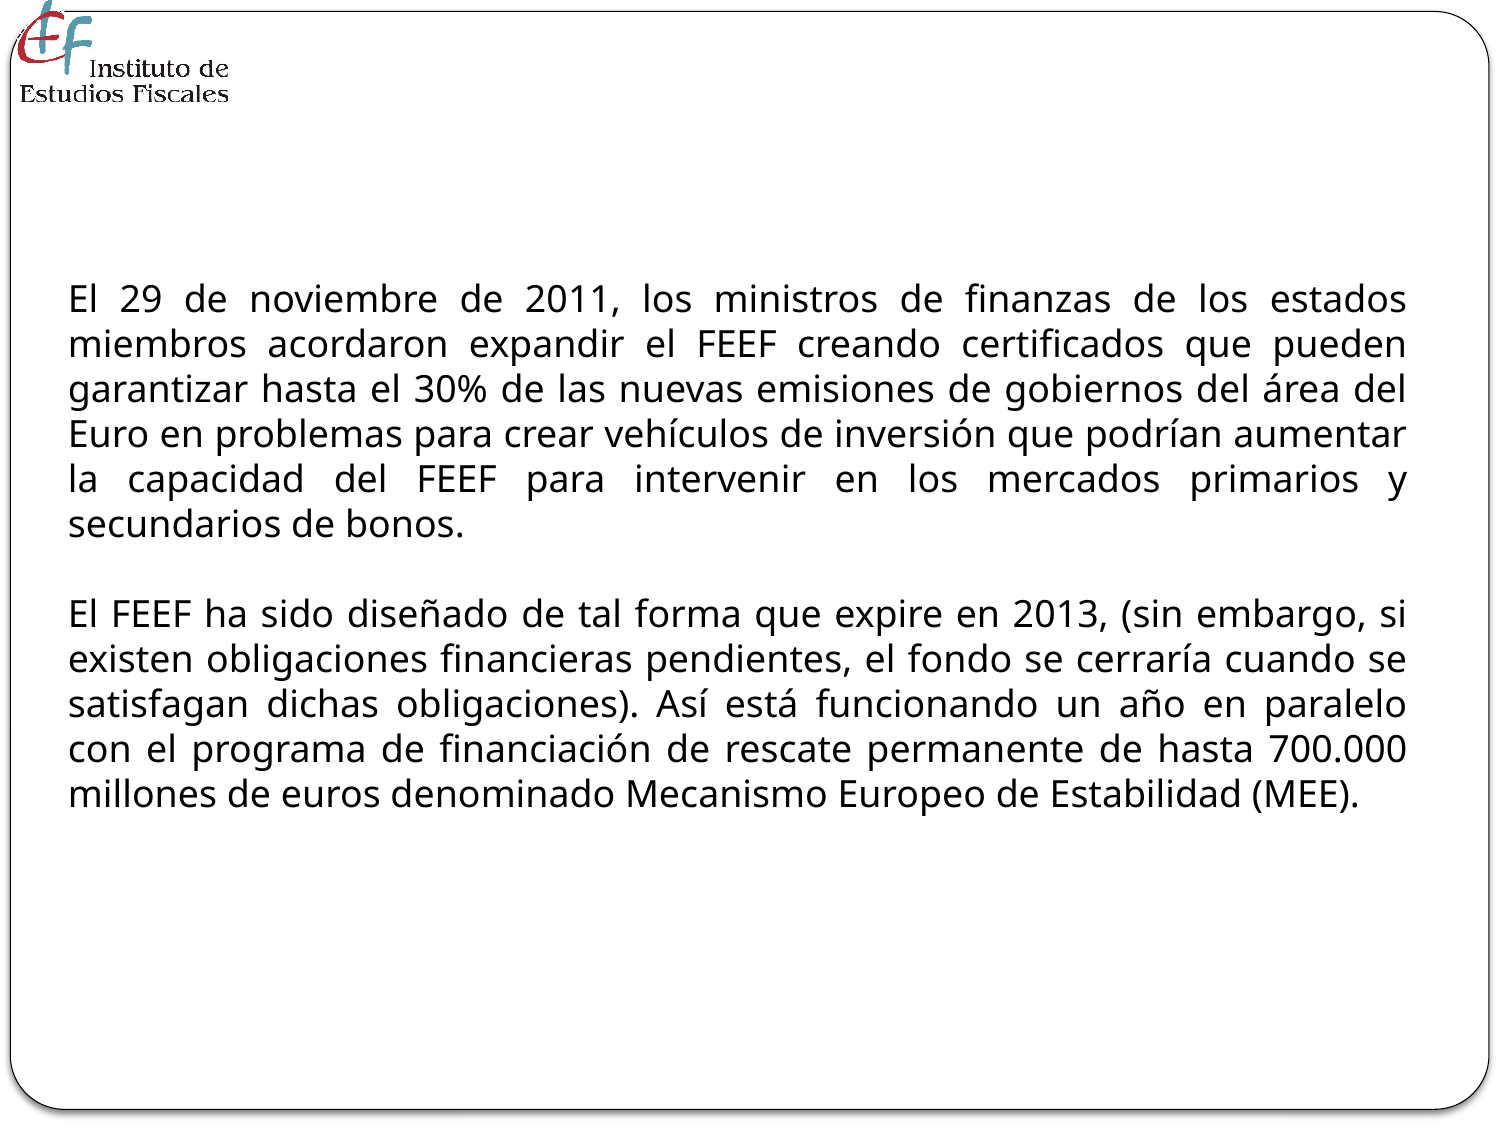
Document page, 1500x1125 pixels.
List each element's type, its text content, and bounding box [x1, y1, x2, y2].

picture [17, 0, 228, 102]
text_box El 29 de noviembre de 2011, los ministros de finanzas de los estados miembros acordaron expandir el FEEF creando certificados que pueden garantizar hasta el 30% de las nuevas emisiones de gobiernos del área del Euro en problemas para crear vehículos de inversión que podrían aumentar la capacidad del FEEF para intervenir en los mercados primarios y secundarios de bonos. El FEEF ha sido diseñado de tal forma que expire en 2013, (sin embargo, si existen obligaciones financieras pendientes, el fondo se cerraría cuando se satisfagan dichas obligaciones). Así está funcionando un año en paralelo con el programa de financiación de rescate permanente de hasta 700.000 millones de euros denominado Mecanismo Europeo de Estabilidad (MEE). [53, 267, 1424, 867]
